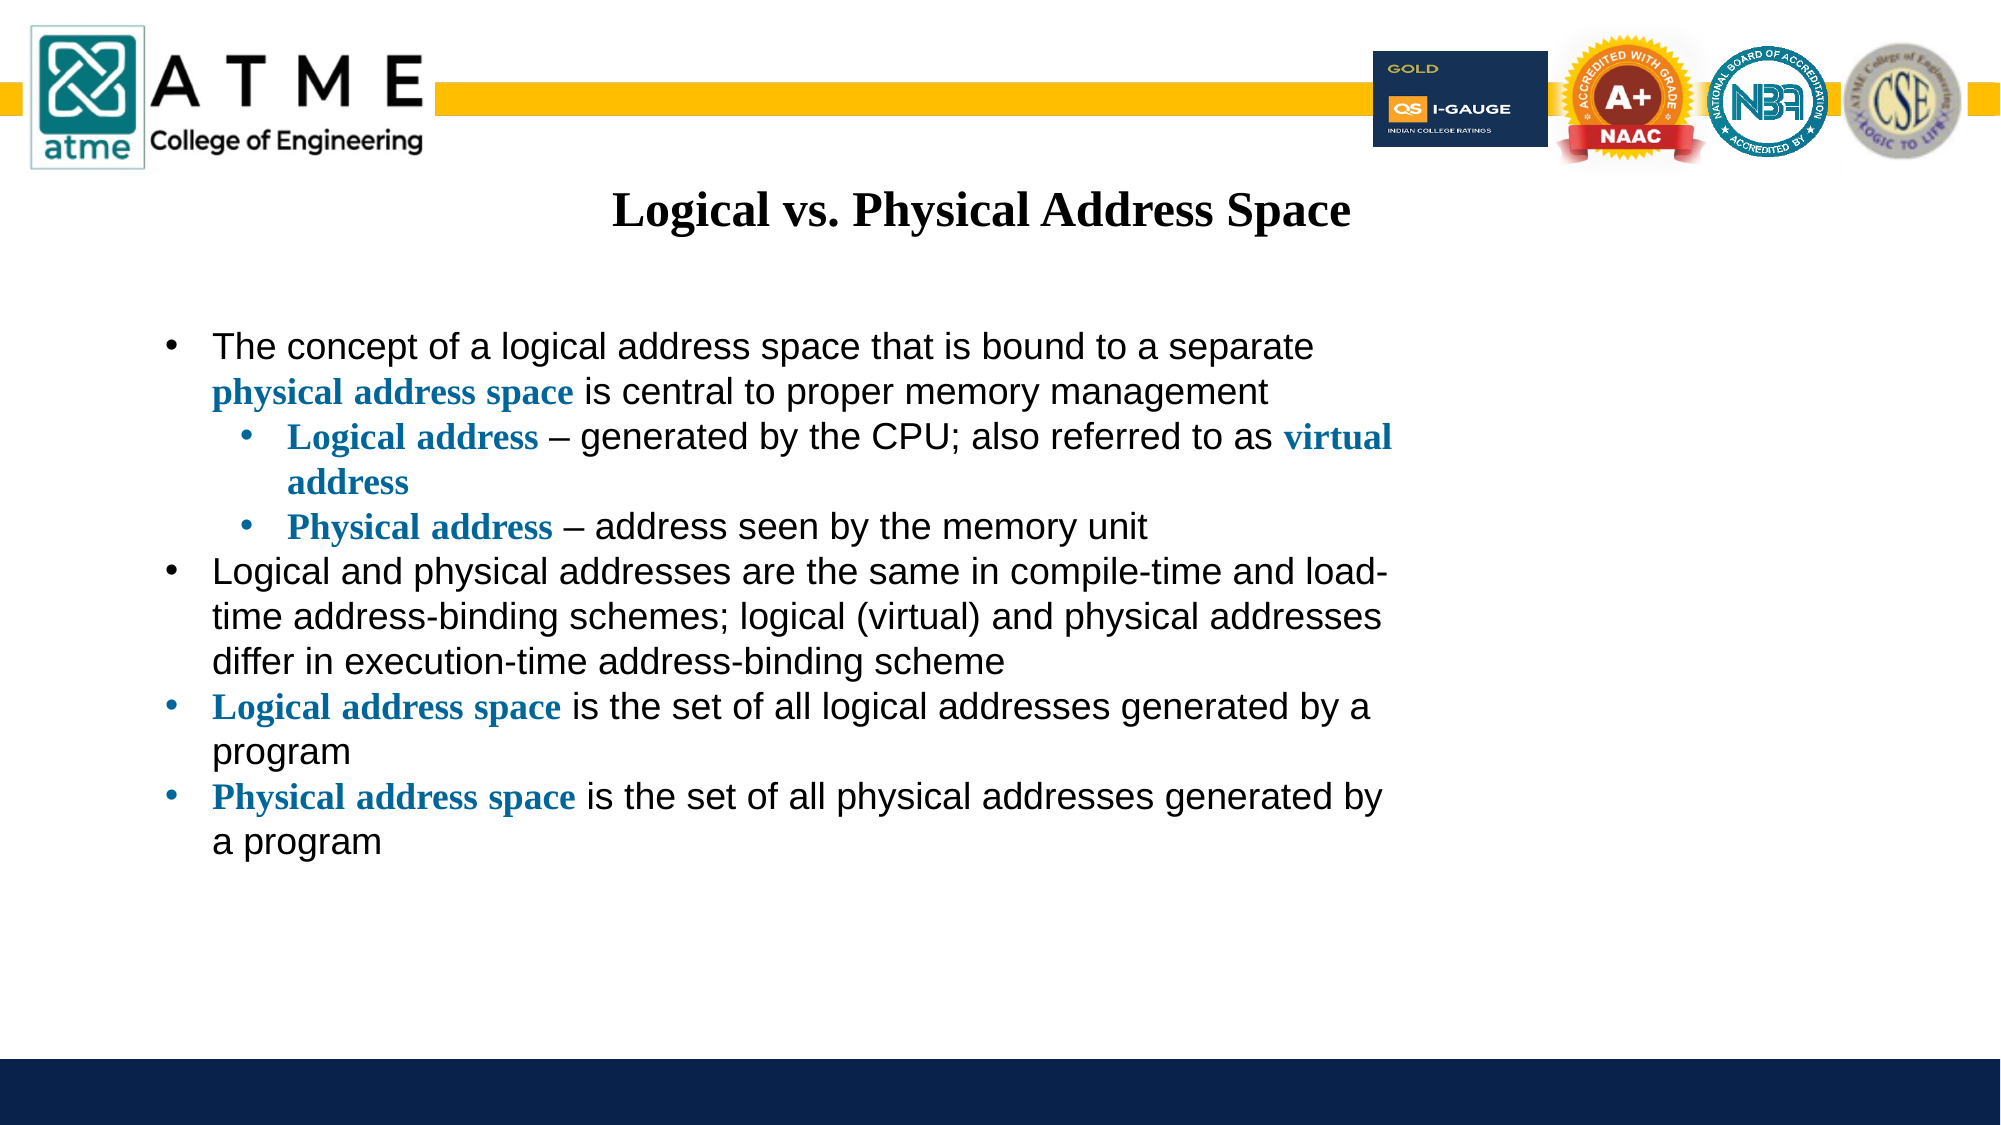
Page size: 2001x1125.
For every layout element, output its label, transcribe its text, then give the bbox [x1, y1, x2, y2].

picture [1373, 20, 1828, 168]
picture [0, 1059, 2001, 1125]
title Logical vs. Physical Address Space [597, 168, 1836, 264]
picture [22, 15, 435, 178]
picture [1840, 26, 1968, 176]
list The concept of a logical address space that is bound to a separate physical address space is central to proper memory management Logical address – generated by the CPU; also referred to as virtual address Physical address – address seen by the memory unit Logical and physical addresses are the same in compile-time and load-time address-binding schemes; logical (virtual) and physical addresses differ in execution-time address-binding scheme Logical address space is the set of all logical addresses generated by a program Physical address space is the set of all physical addresses generated by a program [150, 314, 1414, 1048]
